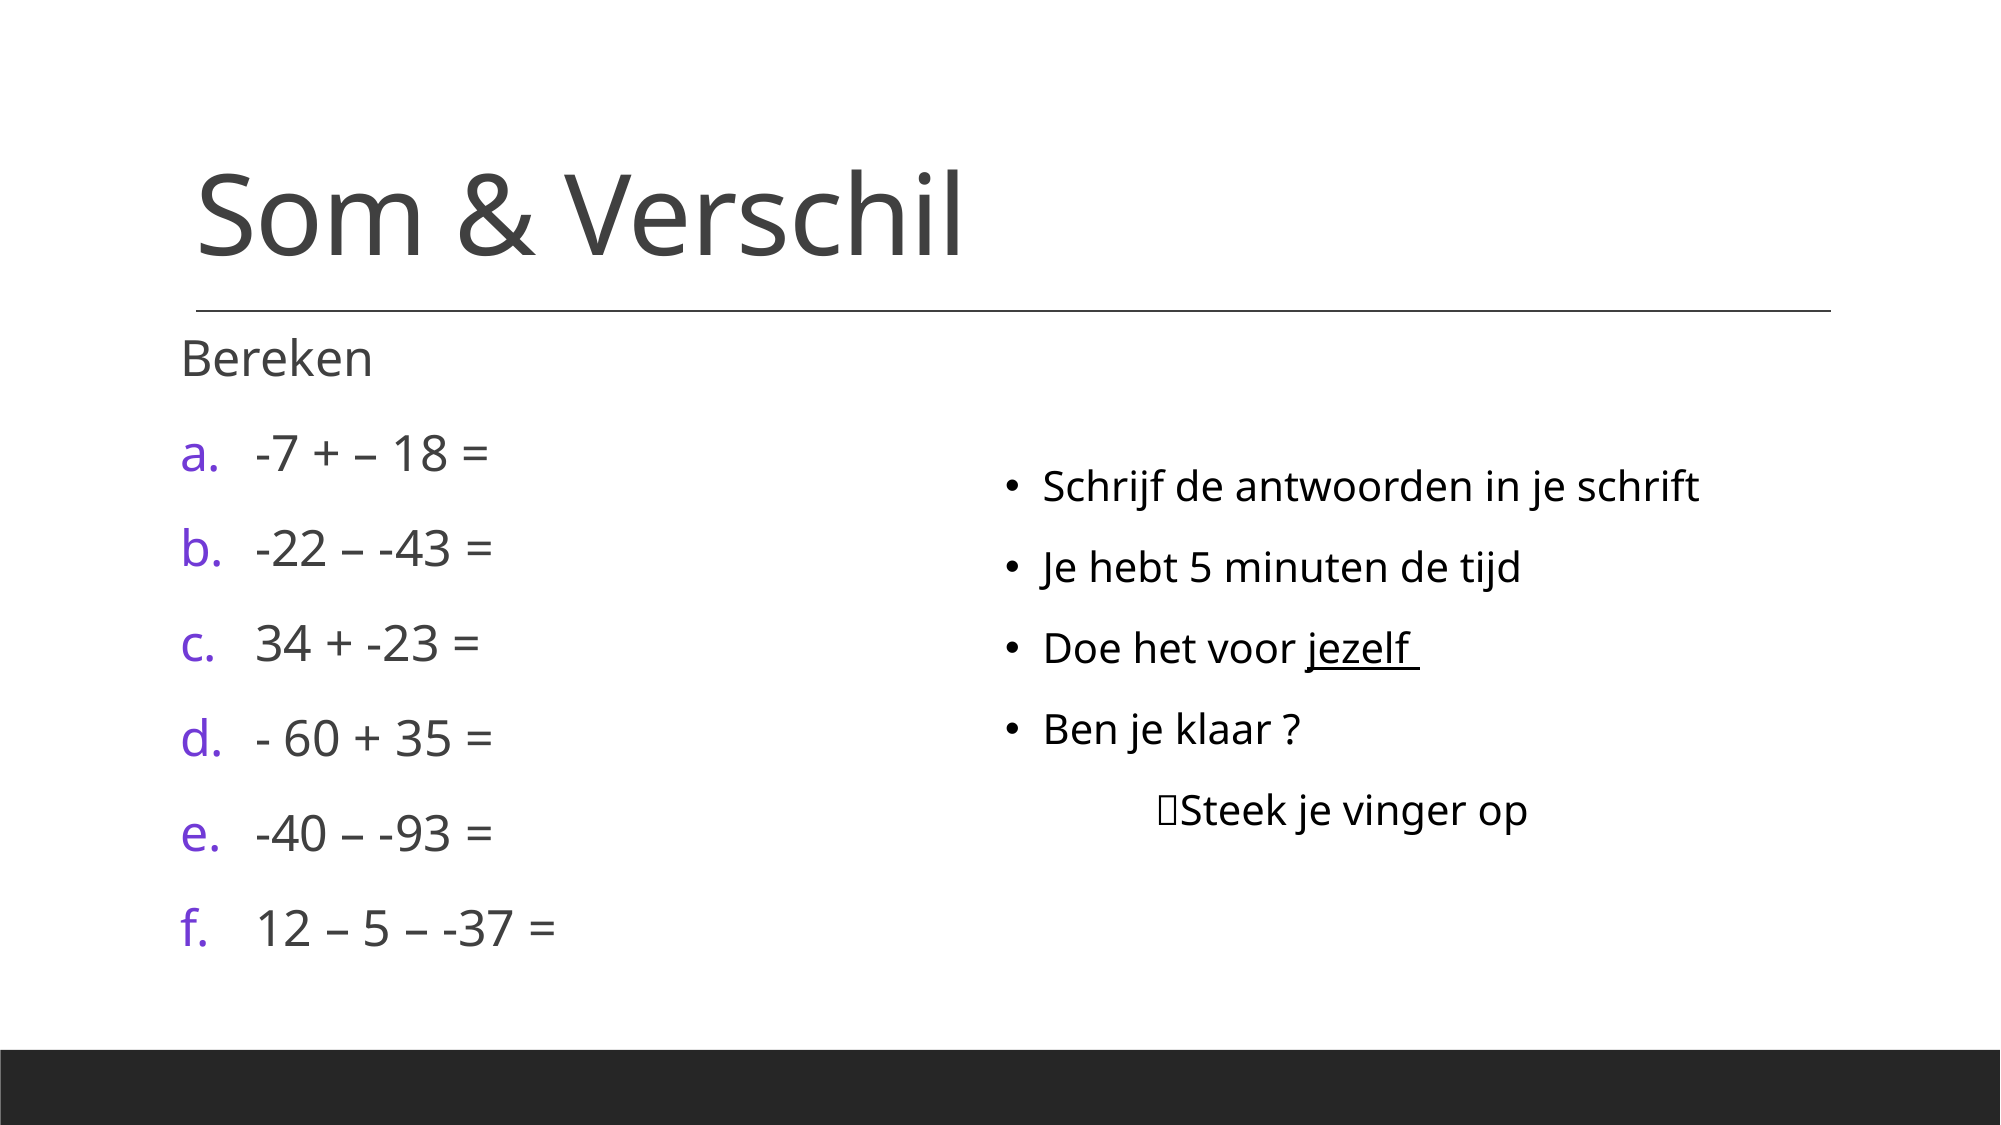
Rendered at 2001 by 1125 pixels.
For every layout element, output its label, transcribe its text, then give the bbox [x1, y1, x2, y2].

list Bereken -7 + – 18 = -22 – -43 = 34 + -23 = - 60 + 35 = -40 – -93 = 12 – 5 – -37 = [180, 312, 1830, 1013]
title Som & Verschil [180, 47, 1830, 285]
text_box Schrijf de antwoorden in je schrift Je hebt 5 minuten de tijd Doe het voor jezelf Ben je klaar ? Steek je vinger op [1004, 449, 1852, 894]
